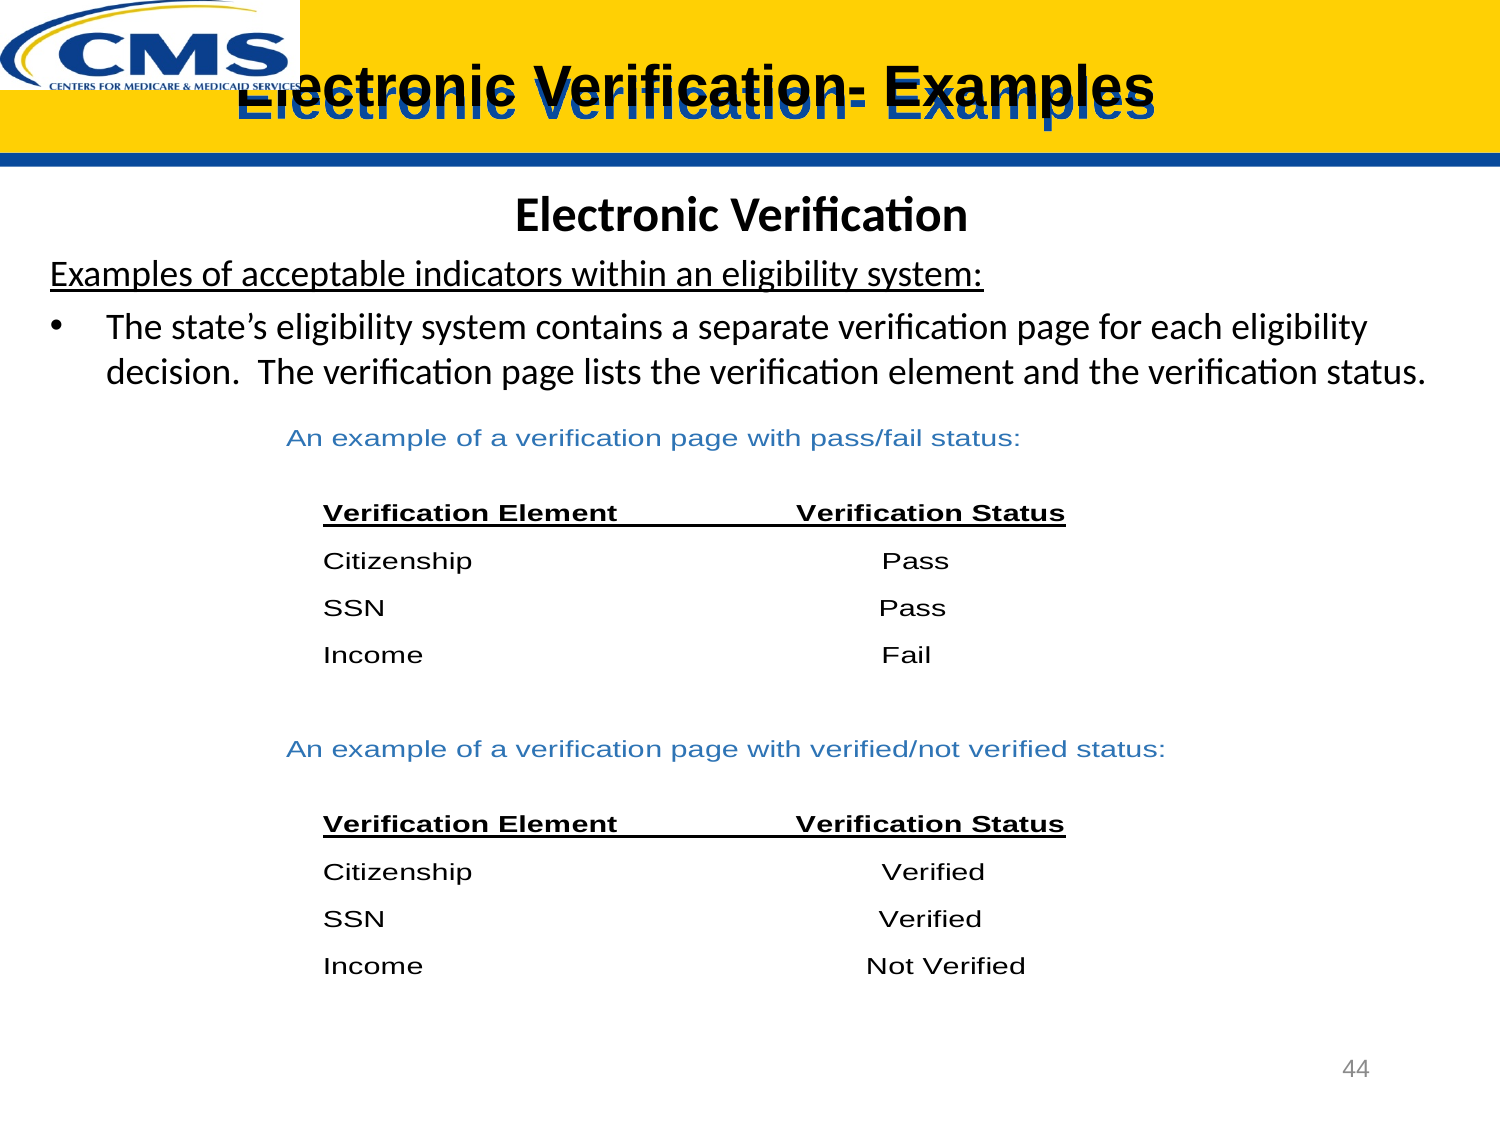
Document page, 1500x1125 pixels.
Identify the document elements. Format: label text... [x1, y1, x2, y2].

title Electronic Verification- Examples [0, 25, 1455, 140]
picture [212, 424, 1196, 1002]
list Electronic Verification Examples of acceptable indicators within an eligibility system: The state’s eligibility system contains a separate verification page for each eligibility decision. The verification page lists the verification element and the verification status. [34, 174, 1450, 1103]
picture [0, 0, 300, 90]
